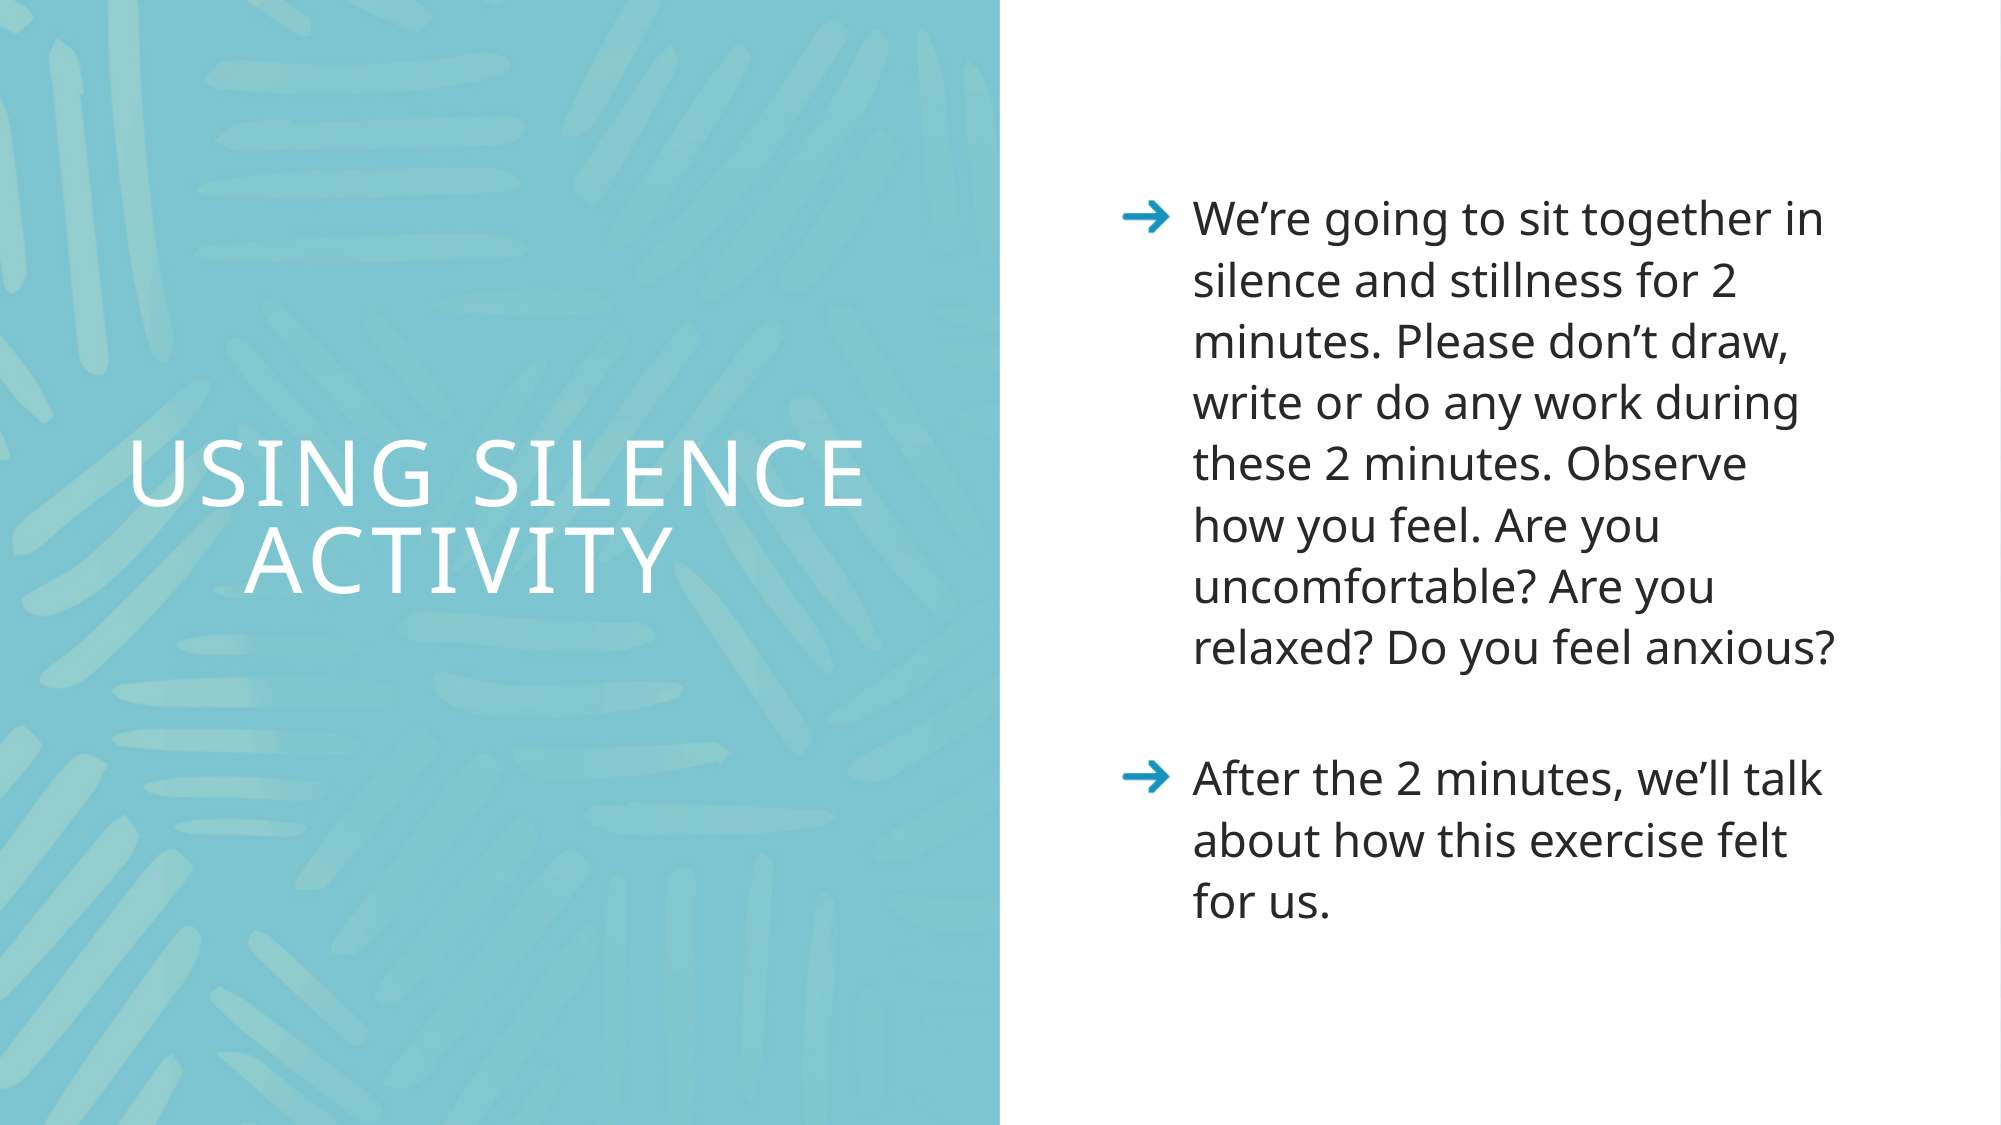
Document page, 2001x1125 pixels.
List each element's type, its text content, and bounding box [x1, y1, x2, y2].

title USING Silence ACTIVITY [108, 396, 892, 651]
picture [0, 0, 2001, 1125]
list We’re going to sit together in silence and stillness for 2 minutes. Please don’t draw, write or do any work during these 2 minutes. Observe how you feel. Are you uncomfortable? Are you relaxed? Do you feel anxious? After the 2 minutes, we’ll talk about how this exercise felt for us. [1114, 140, 1851, 971]
